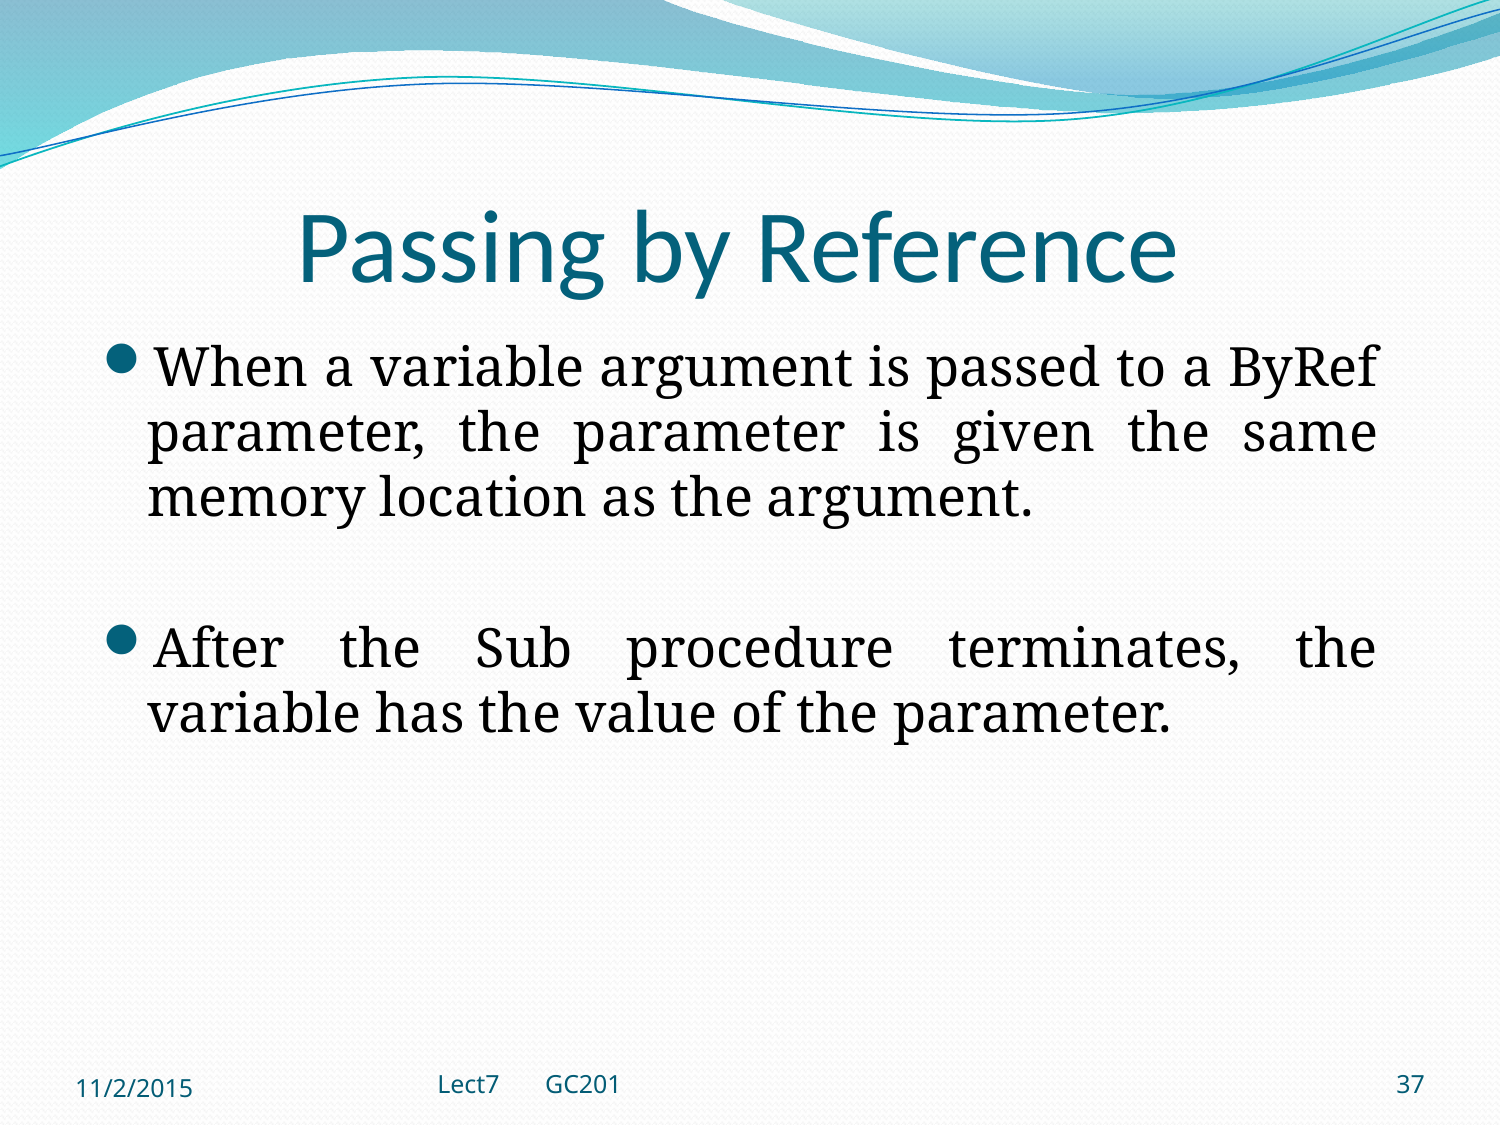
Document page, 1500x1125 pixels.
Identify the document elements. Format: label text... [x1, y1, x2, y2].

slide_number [75, 1042, 425, 1103]
slide_number 37 [1299, 1042, 1425, 1103]
title Passing by Reference [75, 115, 1425, 303]
footer Lect7 GC201 [437, 1042, 988, 1103]
list When a variable argument is passed to a ByRef parameter, the parameter is given the same memory location as the argument. After the Sub procedure terminates, the variable has the value of the parameter. [87, 324, 1394, 1006]
